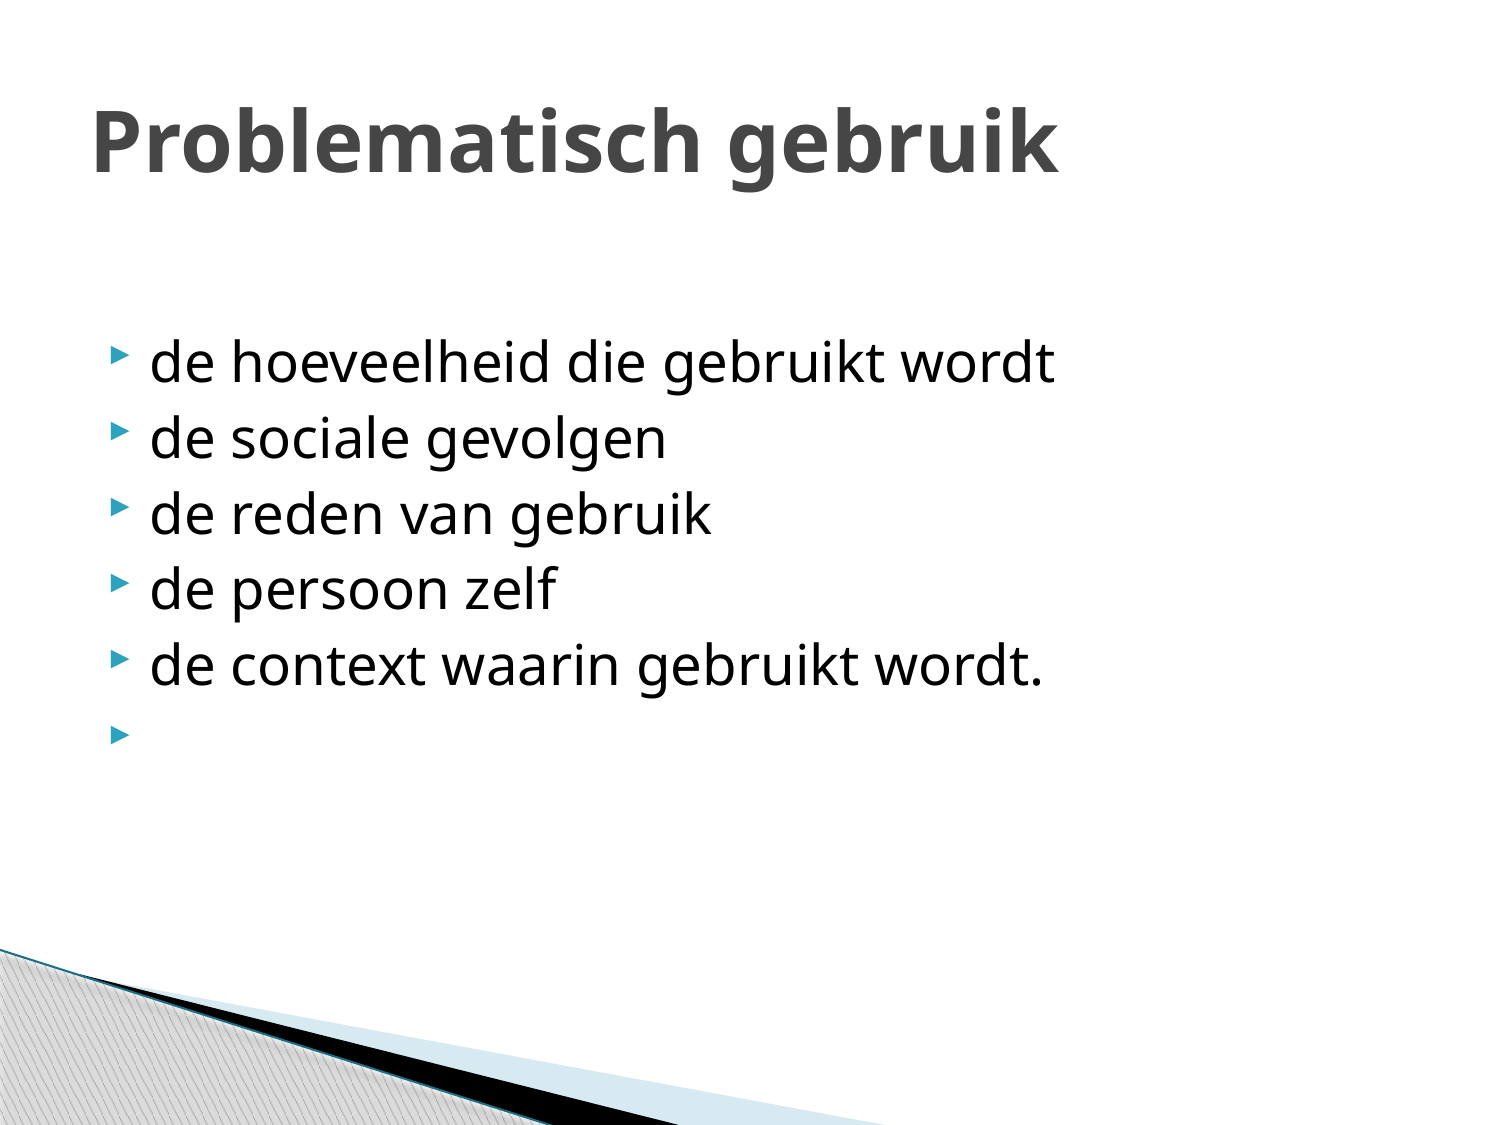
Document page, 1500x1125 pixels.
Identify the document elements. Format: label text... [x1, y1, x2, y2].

list de hoeveelheid die gebruikt wordt de sociale gevolgen de reden van gebruik de persoon zelf de context waarin gebruikt wordt. [75, 243, 1425, 986]
title Problematisch gebruik [75, 45, 1425, 233]
